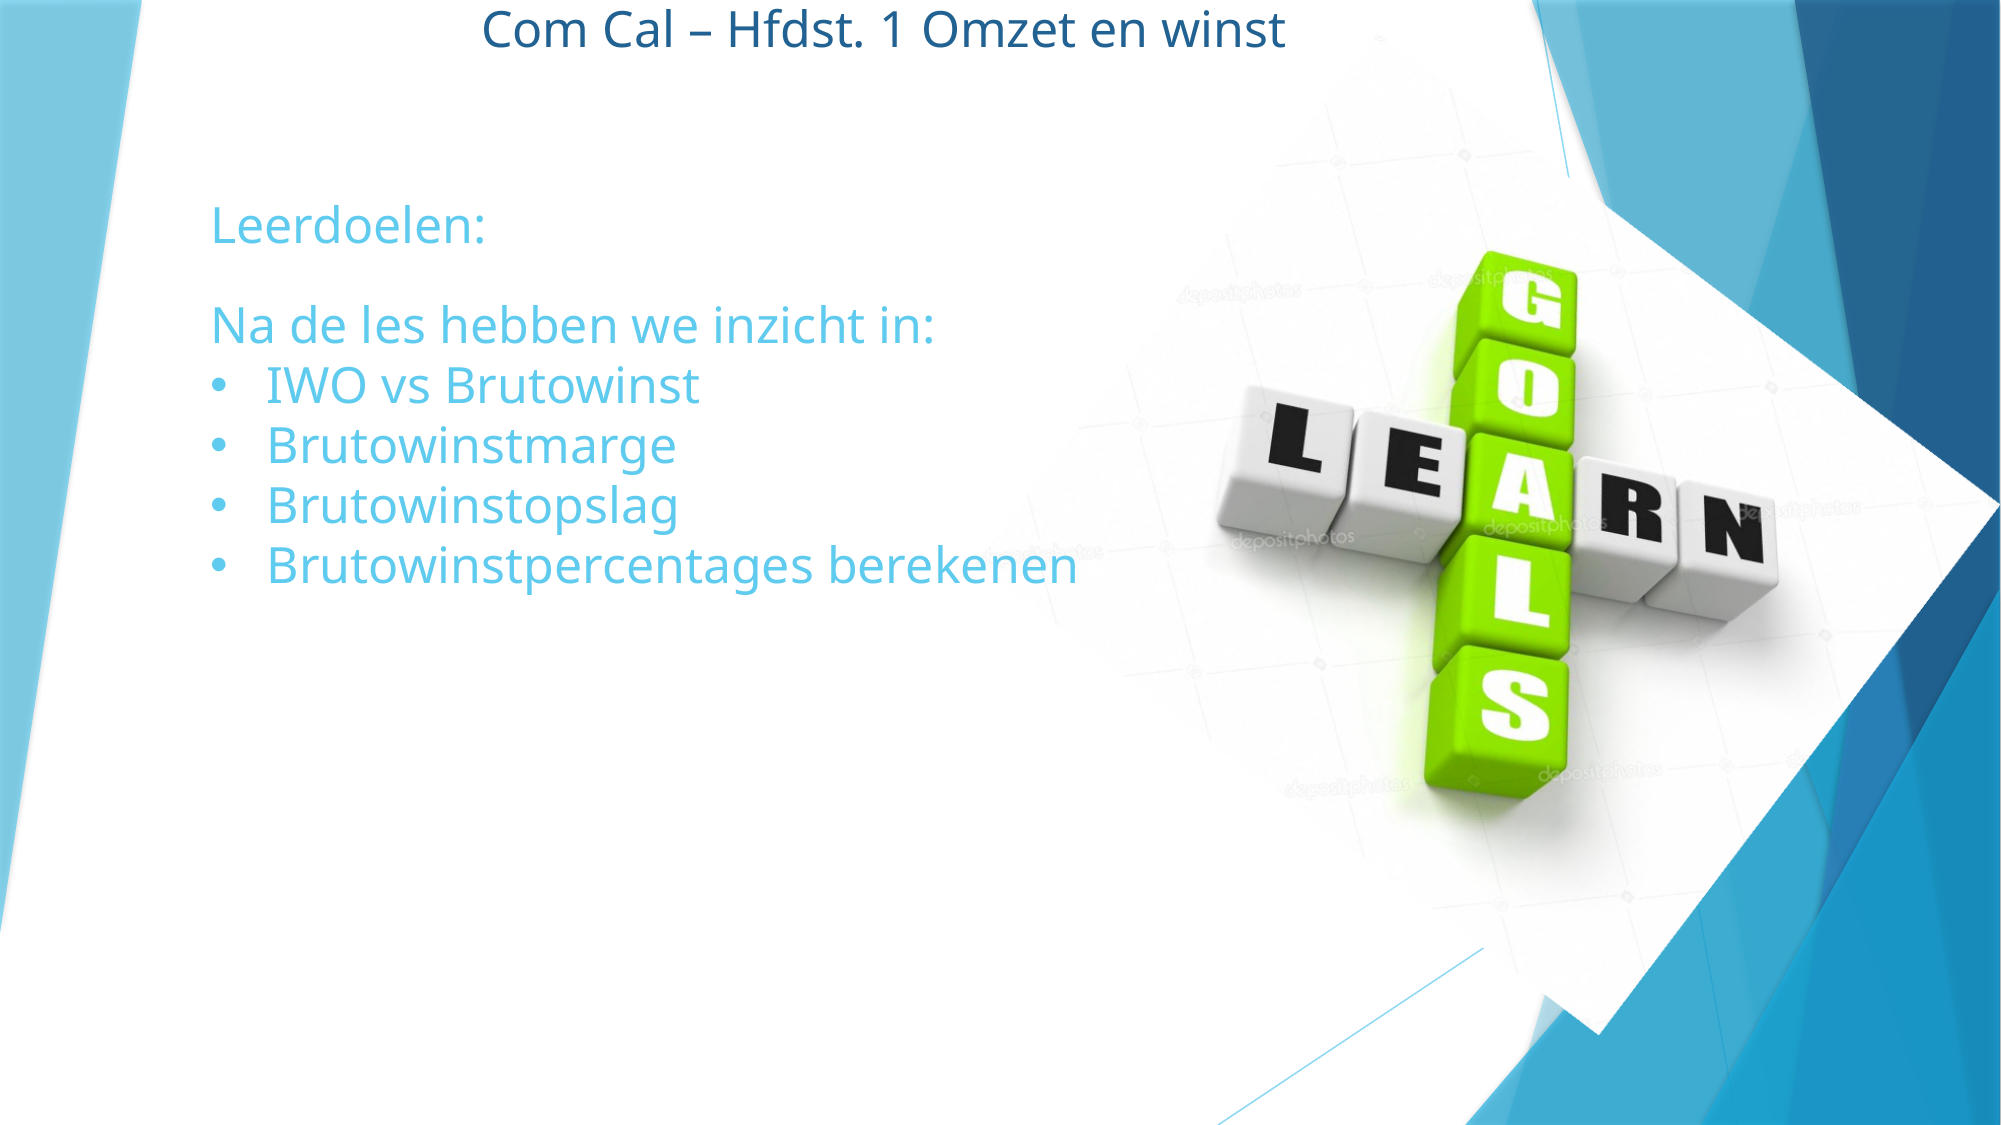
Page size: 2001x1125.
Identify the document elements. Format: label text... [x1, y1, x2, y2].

text_box Leerdoelen: [195, 186, 1282, 262]
text_box Na de les hebben we inzicht in: IWO vs Brutowinst Brutowinstmarge Brutowinstopslag Brutowinstpercentages berekenen [195, 286, 1091, 602]
picture [1028, 66, 1999, 1034]
text_box Com Cal – Hfdst. 1 Omzet en winst [0, 0, 1769, 66]
